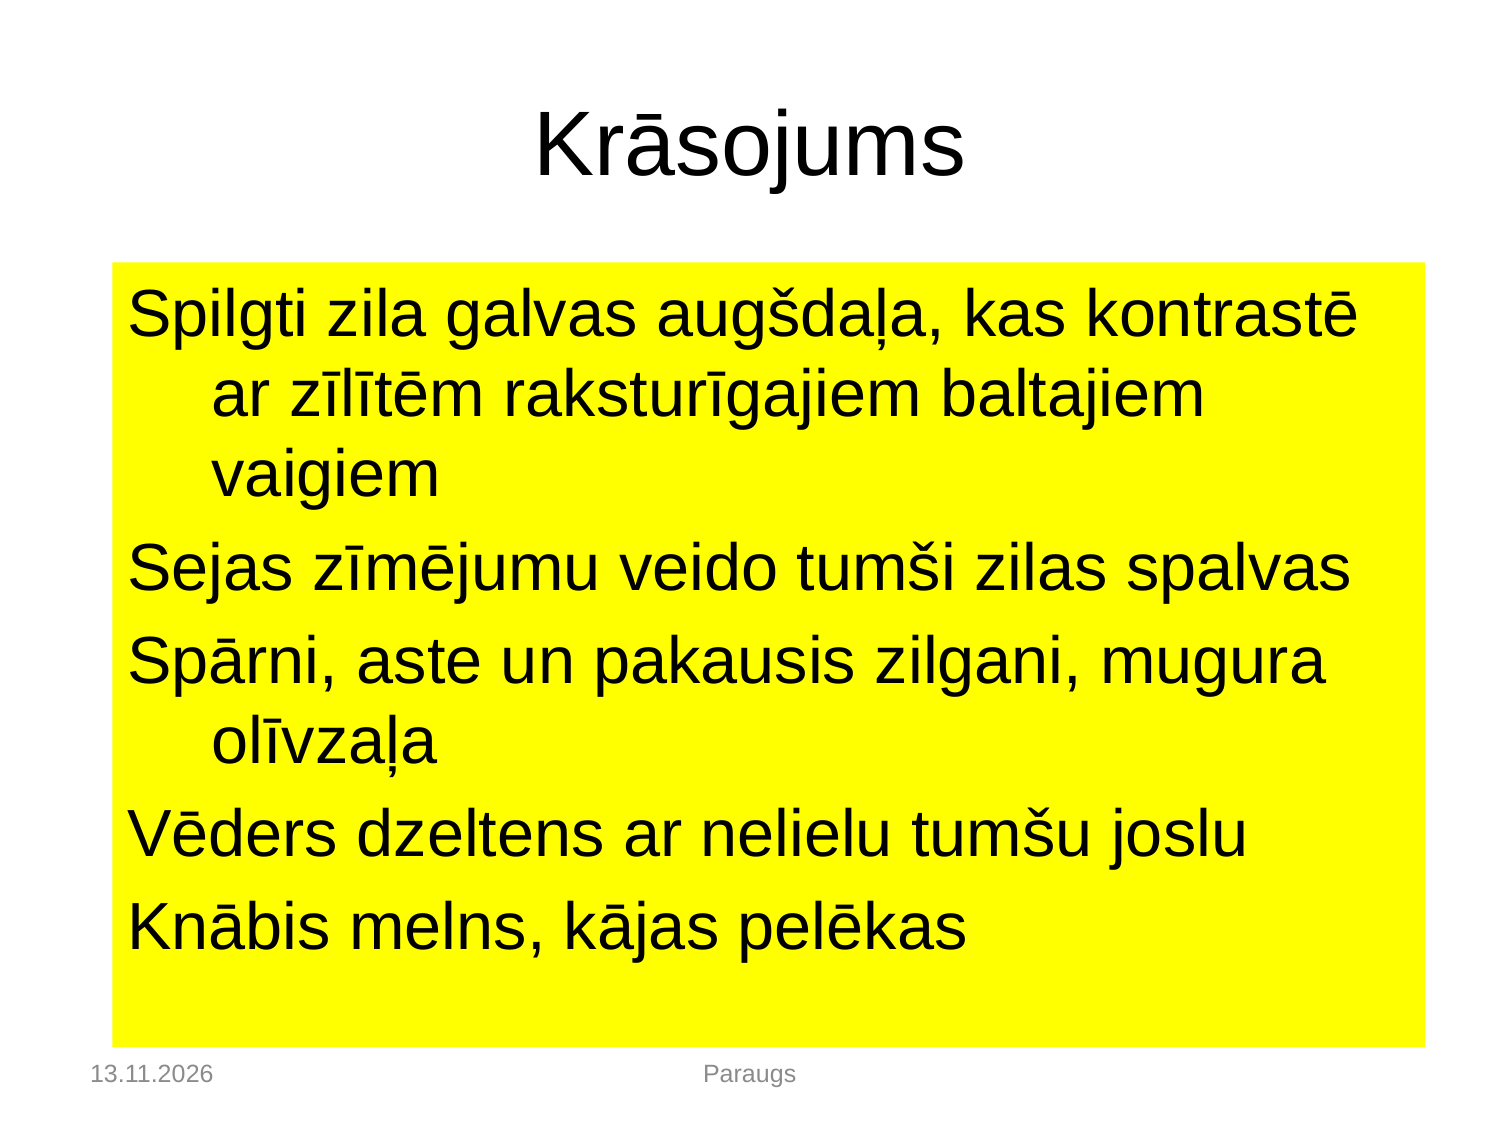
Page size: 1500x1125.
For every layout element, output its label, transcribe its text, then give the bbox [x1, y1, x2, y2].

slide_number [75, 1042, 425, 1103]
title Krāsojums [74, 44, 1426, 233]
list Spilgti zila galvas augšdaļa, kas kontrastē ar zīlītēm raksturīgajiem baltajiem vaigiem Sejas zīmējumu veido tumši zilas spalvas Spārni, aste un pakausis zilgani, mugura olīvzaļa Vēders dzeltens ar nelielu tumšu joslu Knābis melns, kājas pelēkas [111, 262, 1426, 1048]
footer Paraugs [512, 1042, 988, 1103]
